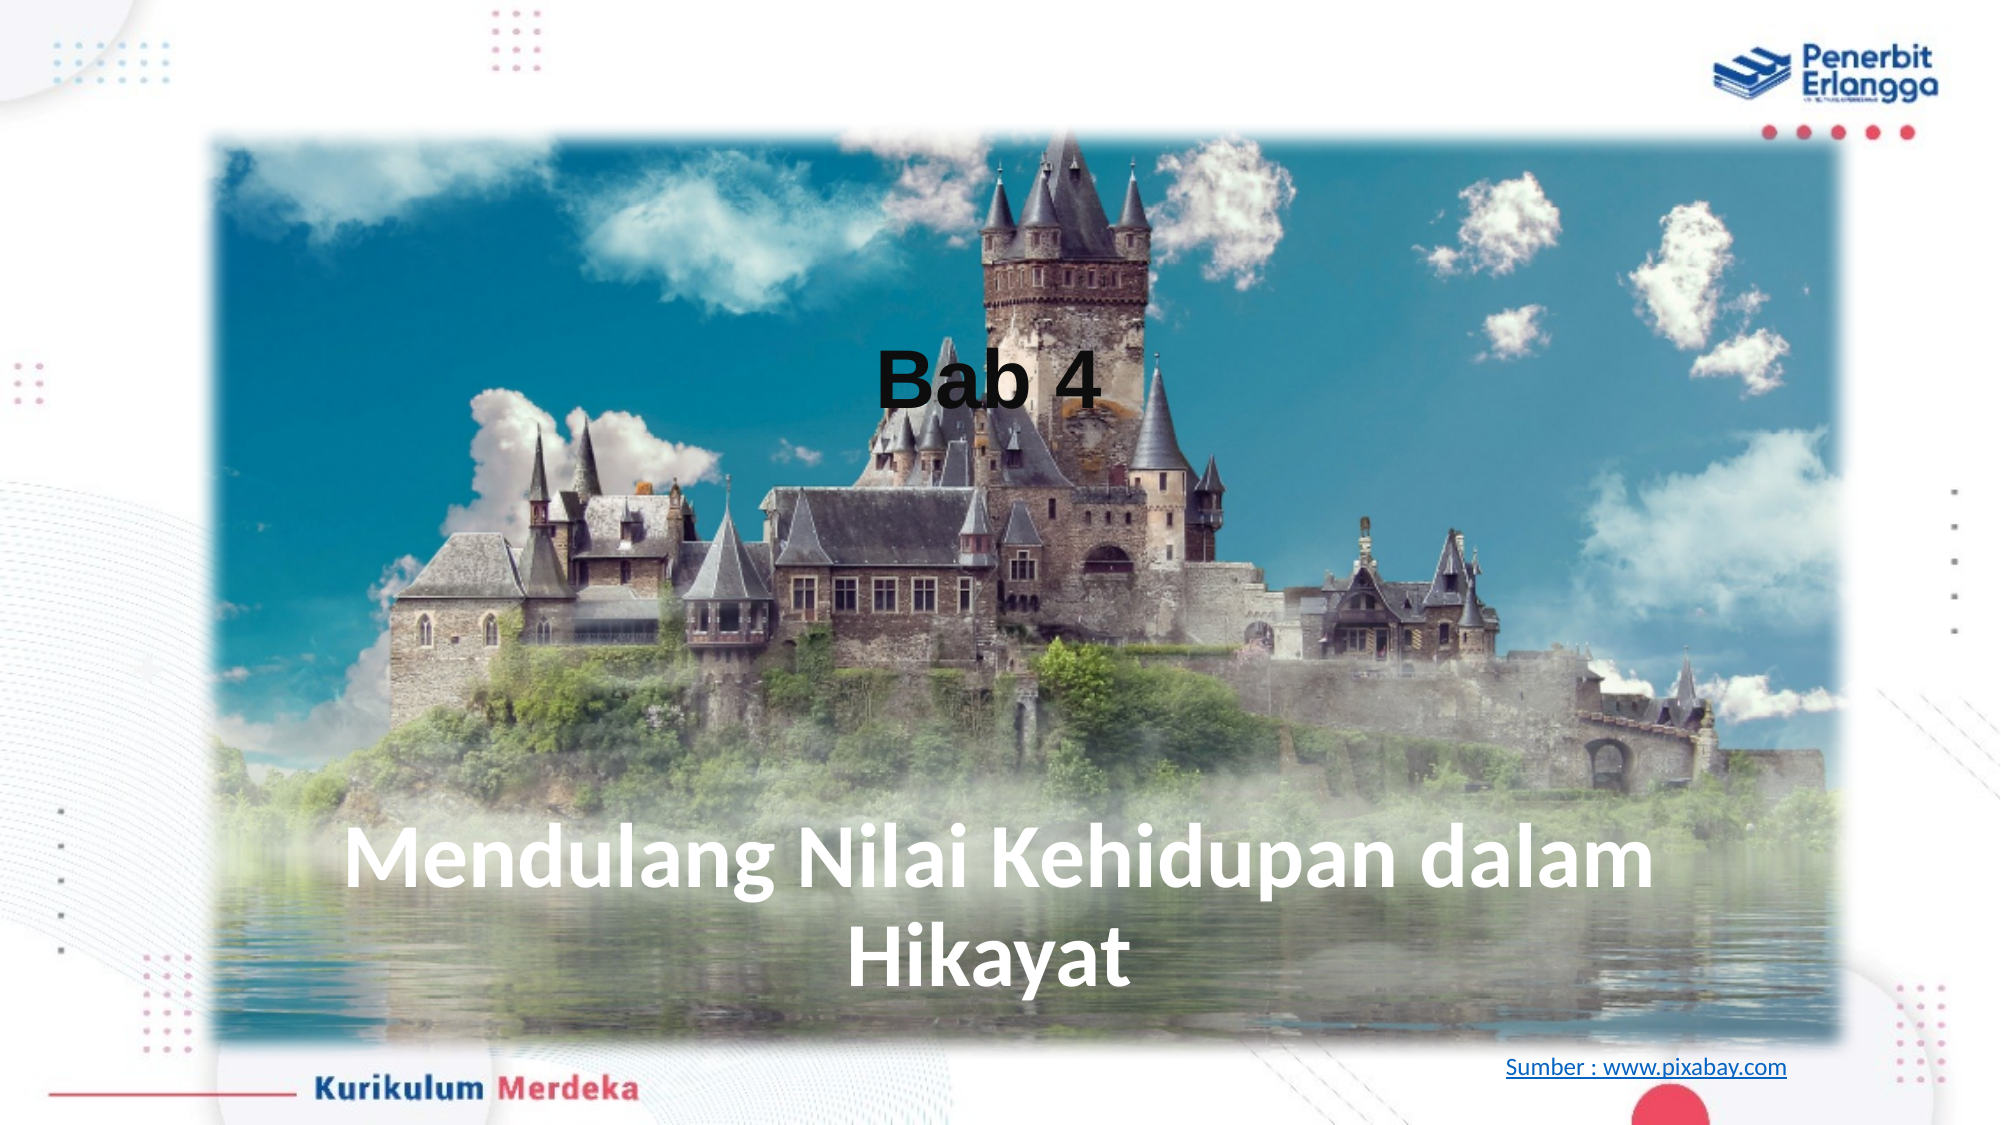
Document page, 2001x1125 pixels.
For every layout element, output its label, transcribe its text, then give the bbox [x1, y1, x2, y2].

text_box Sumber : www.pixabay.com [1491, 1059, 1803, 1088]
picture [0, 0, 2001, 1125]
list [196, 123, 1858, 1059]
